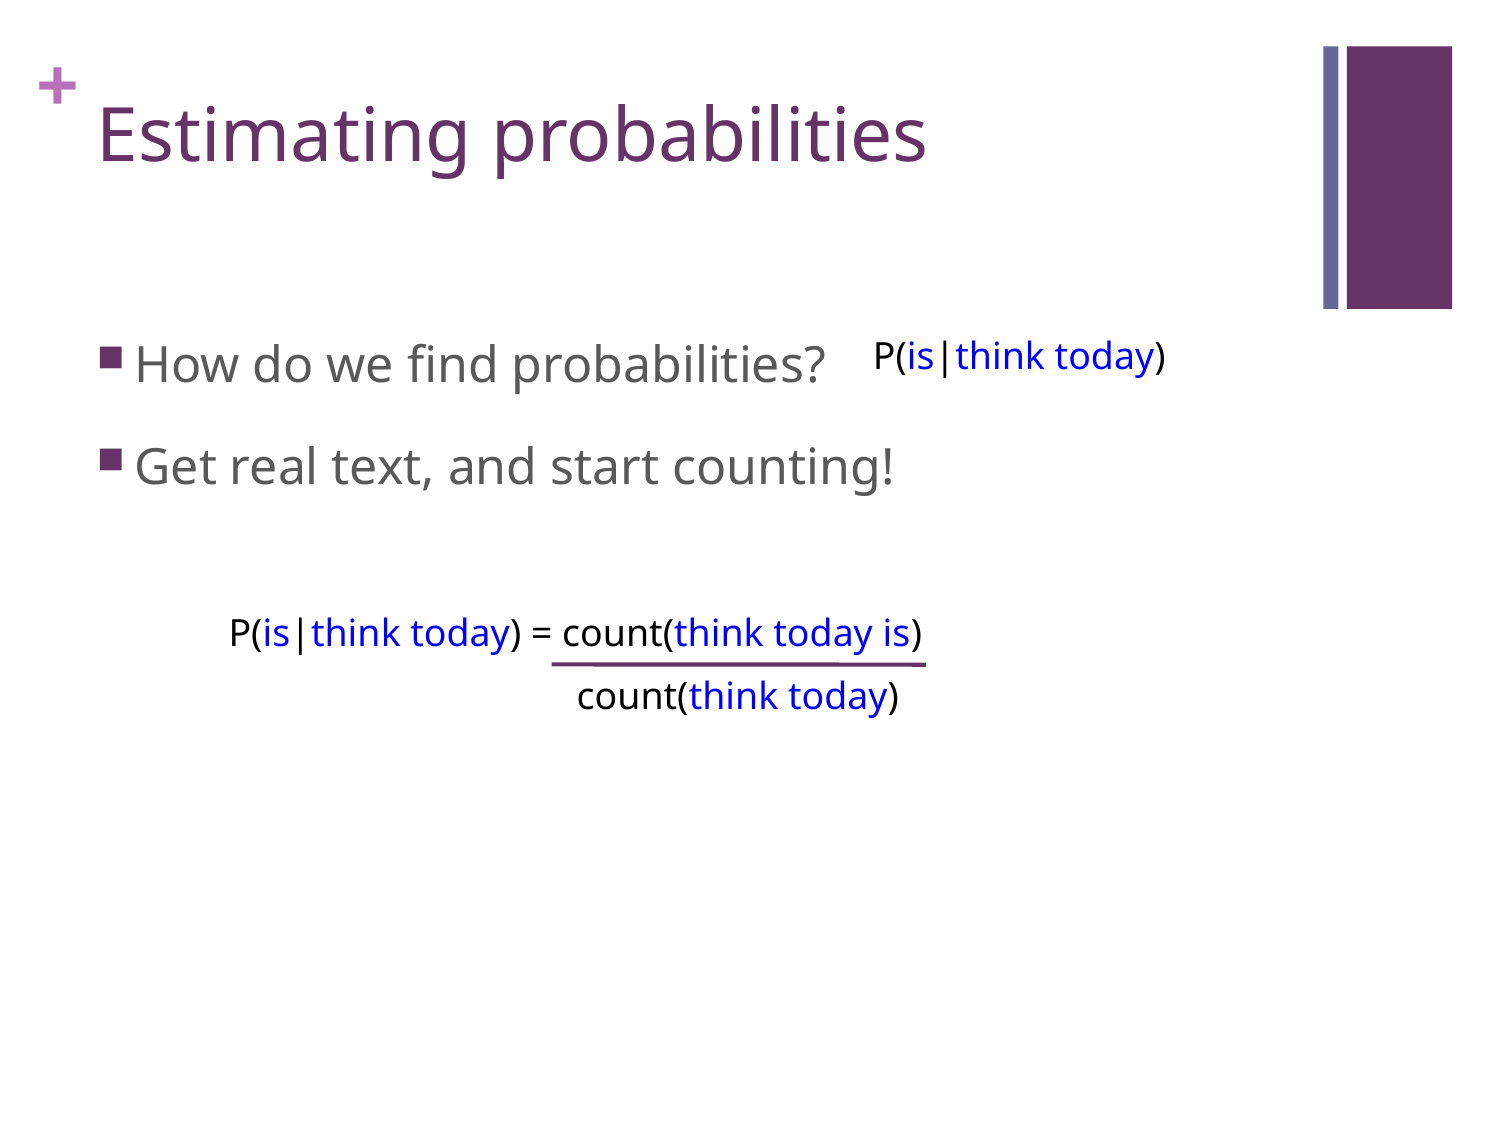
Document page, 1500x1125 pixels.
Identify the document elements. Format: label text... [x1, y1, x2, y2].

text_box P(is|think today) [858, 324, 1191, 385]
title Estimating probabilities [81, 79, 1322, 263]
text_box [212, 601, 938, 726]
list How do we find probabilities? Get real text, and start counting! [81, 324, 1322, 525]
